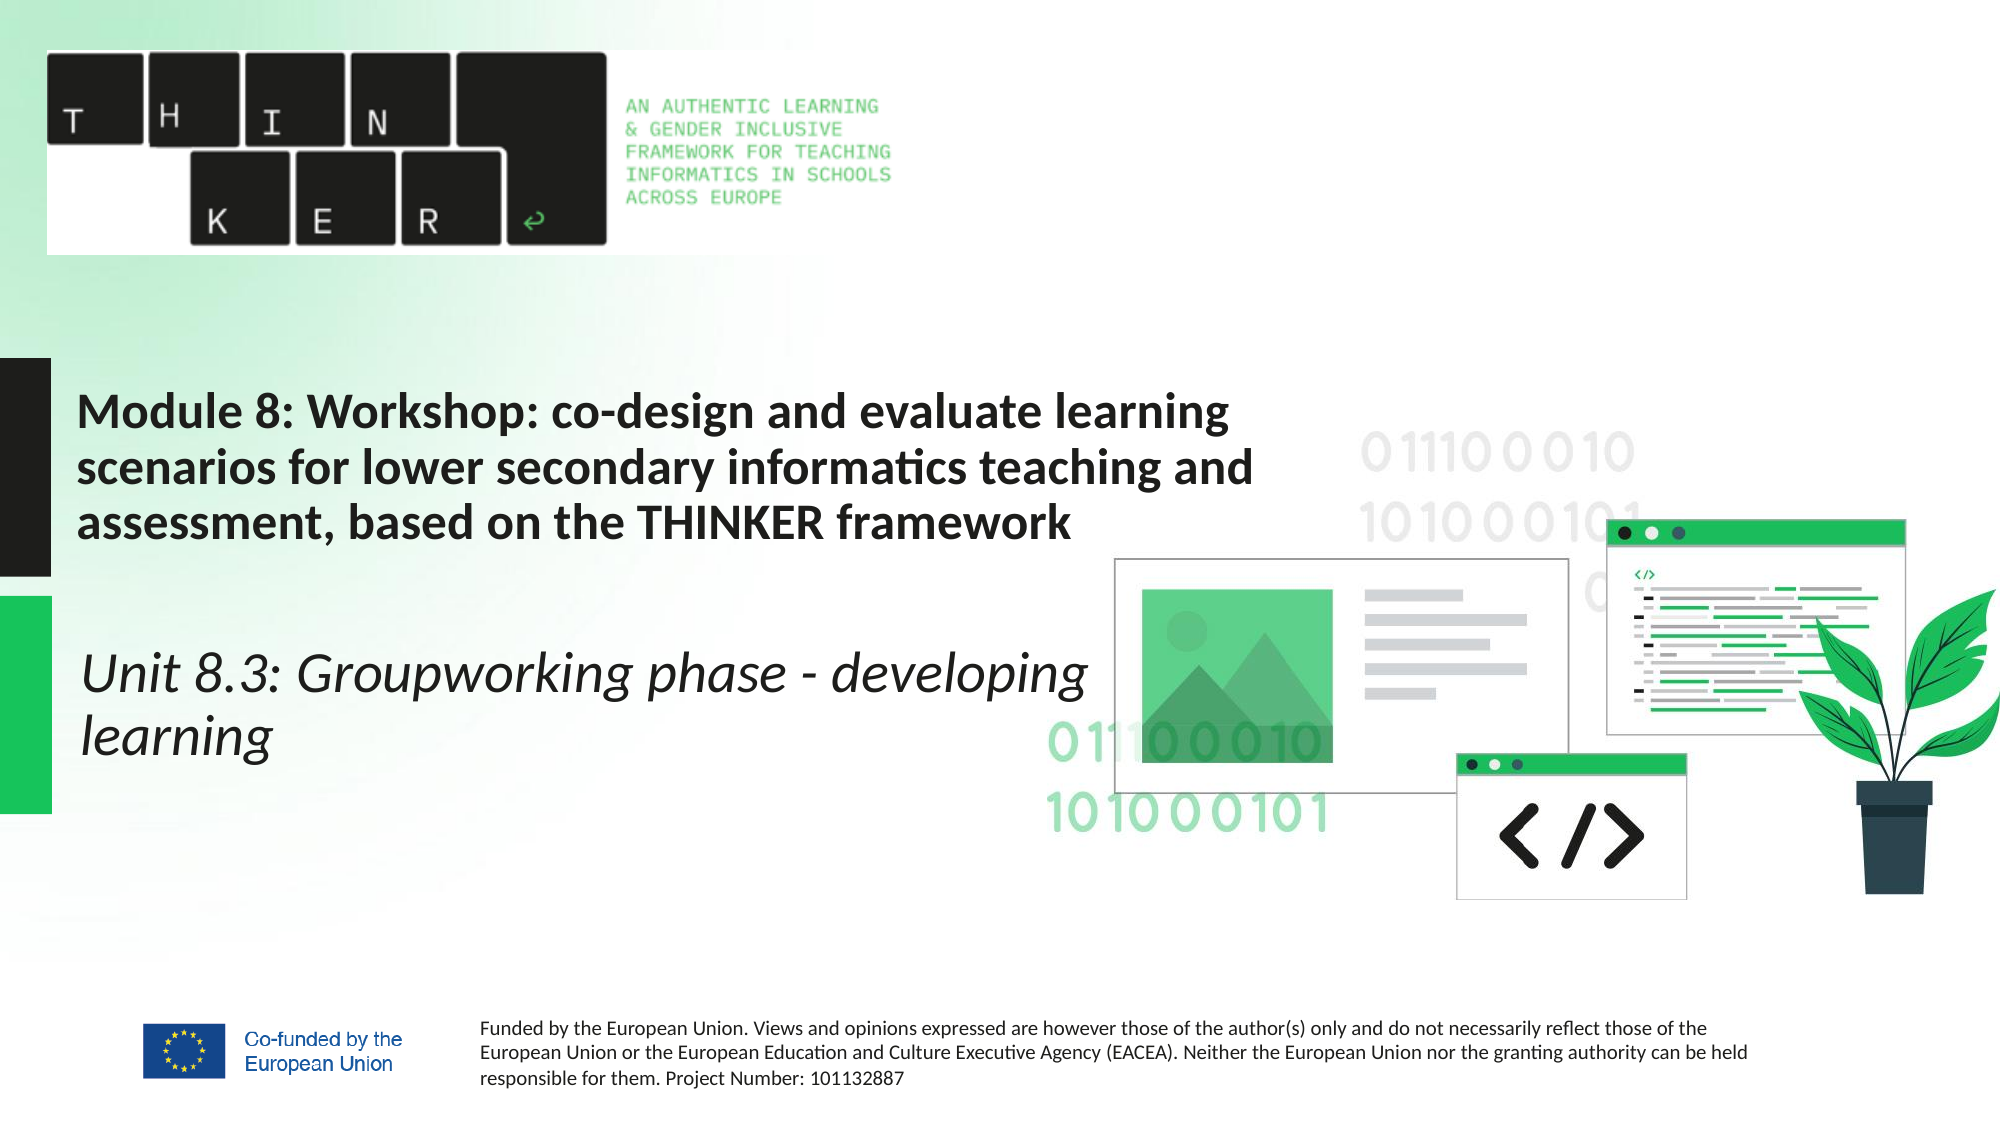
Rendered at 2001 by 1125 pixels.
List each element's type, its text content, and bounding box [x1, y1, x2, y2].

subtitle Unit 8.3: Groupworking phase - developing learning [65, 599, 1197, 812]
title Module 8: Workshop: co-design and evaluate learning scenarios for lower secondary informatics teaching and assessment, based on the THINKER framework [61, 358, 1338, 578]
picture [0, 0, 907, 1125]
picture [1047, 431, 2000, 900]
